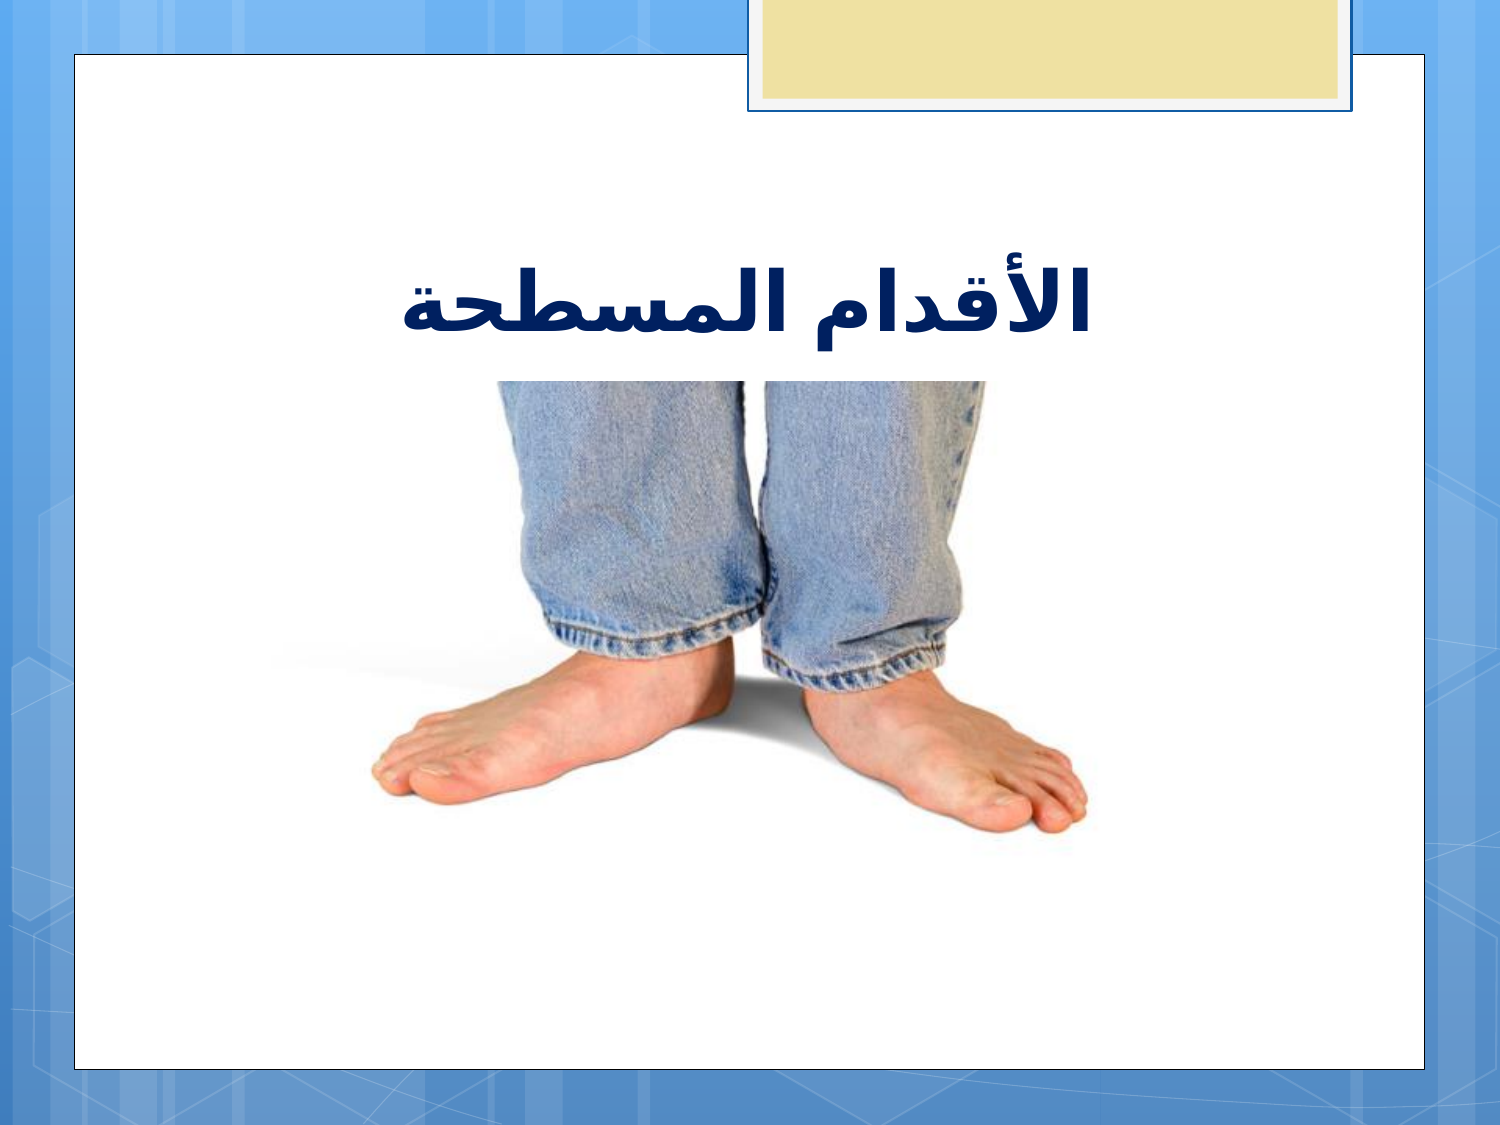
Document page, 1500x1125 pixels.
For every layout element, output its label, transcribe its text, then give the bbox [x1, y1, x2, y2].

title الأقدام المسطحة [171, 168, 1324, 357]
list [247, 380, 1207, 957]
